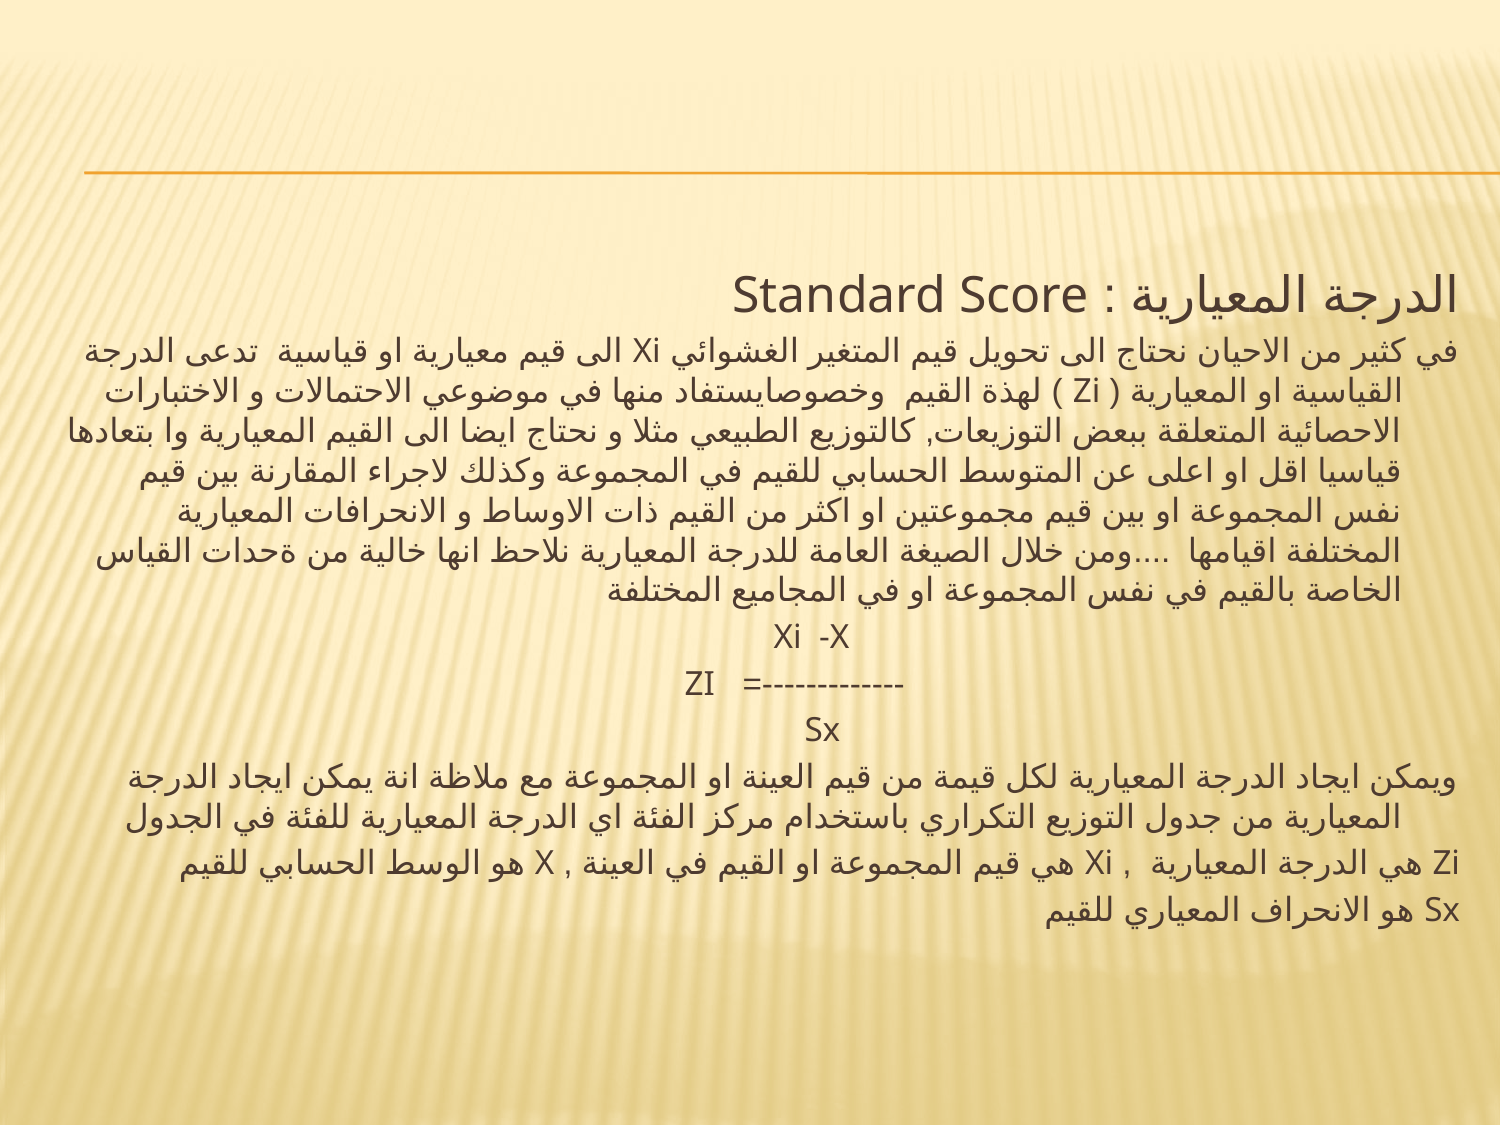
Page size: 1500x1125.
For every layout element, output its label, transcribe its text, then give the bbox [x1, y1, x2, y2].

list الدرجة المعيارية : Standard Score في كثير من الاحيان نحتاج الى تحويل قيم المتغير الغشوائي Xi الى قيم معيارية او قياسية تدعى الدرجة القياسية او المعيارية ( Zi ) لهذة القيم وخصوصايستفاد منها في موضوعي الاحتمالات و الاختبارات الاحصائية المتعلقة ببعض التوزيعات, كالتوزيع الطبيعي مثلا و نحتاج ايضا الى القيم المعيارية وا بتعادها قياسيا اقل او اعلى عن المتوسط الحسابي للقيم في المجموعة وكذلك لاجراء المقارنة بين قيم نفس المجموعة او بين قيم مجموعتين او اكثر من القيم ذات الاوساط و الانحرافات المعيارية المختلفة اقيامها ....ومن خلال الصيغة العامة للدرجة المعيارية نلاحظ انها خالية من ةحدات القياس الخاصة بالقيم في نفس المجموعة او في المجاميع المختلفة Xi -X -------------= ZI Sx ويمكن ايجاد الدرجة المعيارية لكل قيمة من قيم العينة او المجموعة مع ملاظة انة يمكن ايجاد الدرجة المعيارية من جدول التوزيع التكراري باستخدام مركز الفئة اي الدرجة المعيارية للفئة في الجدول Zi هي الدرجة المعيارية , Xi هي قيم المجموعة او القيم في العينة , X هو الوسط الحسابي للقيم Sx هو الانحراف المعياري للقيم [49, 254, 1476, 998]
